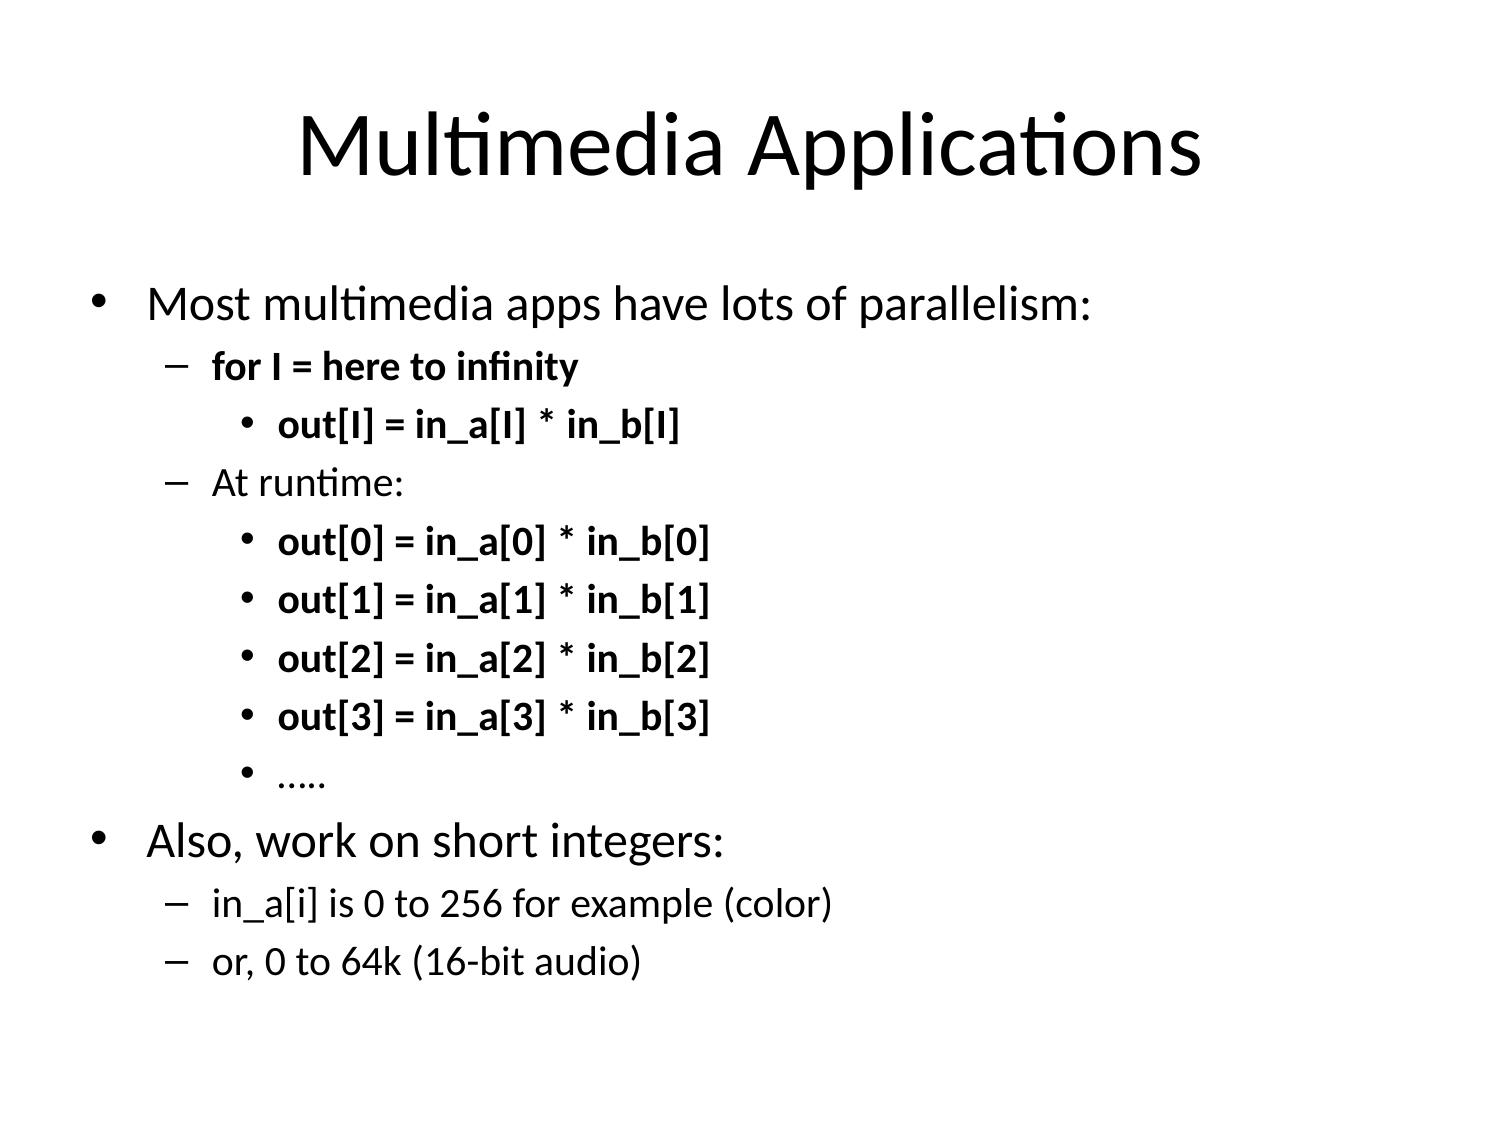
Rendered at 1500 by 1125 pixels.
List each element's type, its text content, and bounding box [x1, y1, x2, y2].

list Most multimedia apps have lots of parallelism: for I = here to infinity out[I] = in_a[I] * in_b[I] At runtime: out[0] = in_a[0] * in_b[0] out[1] = in_a[1] * in_b[1] out[2] = in_a[2] * in_b[2] out[3] = in_a[3] * in_b[3] ….. Also, work on short integers: in_a[i] is 0 to 256 for example (color) or, 0 to 64k (16-bit audio) [75, 262, 1425, 1005]
title Multimedia Applications [75, 45, 1425, 233]
